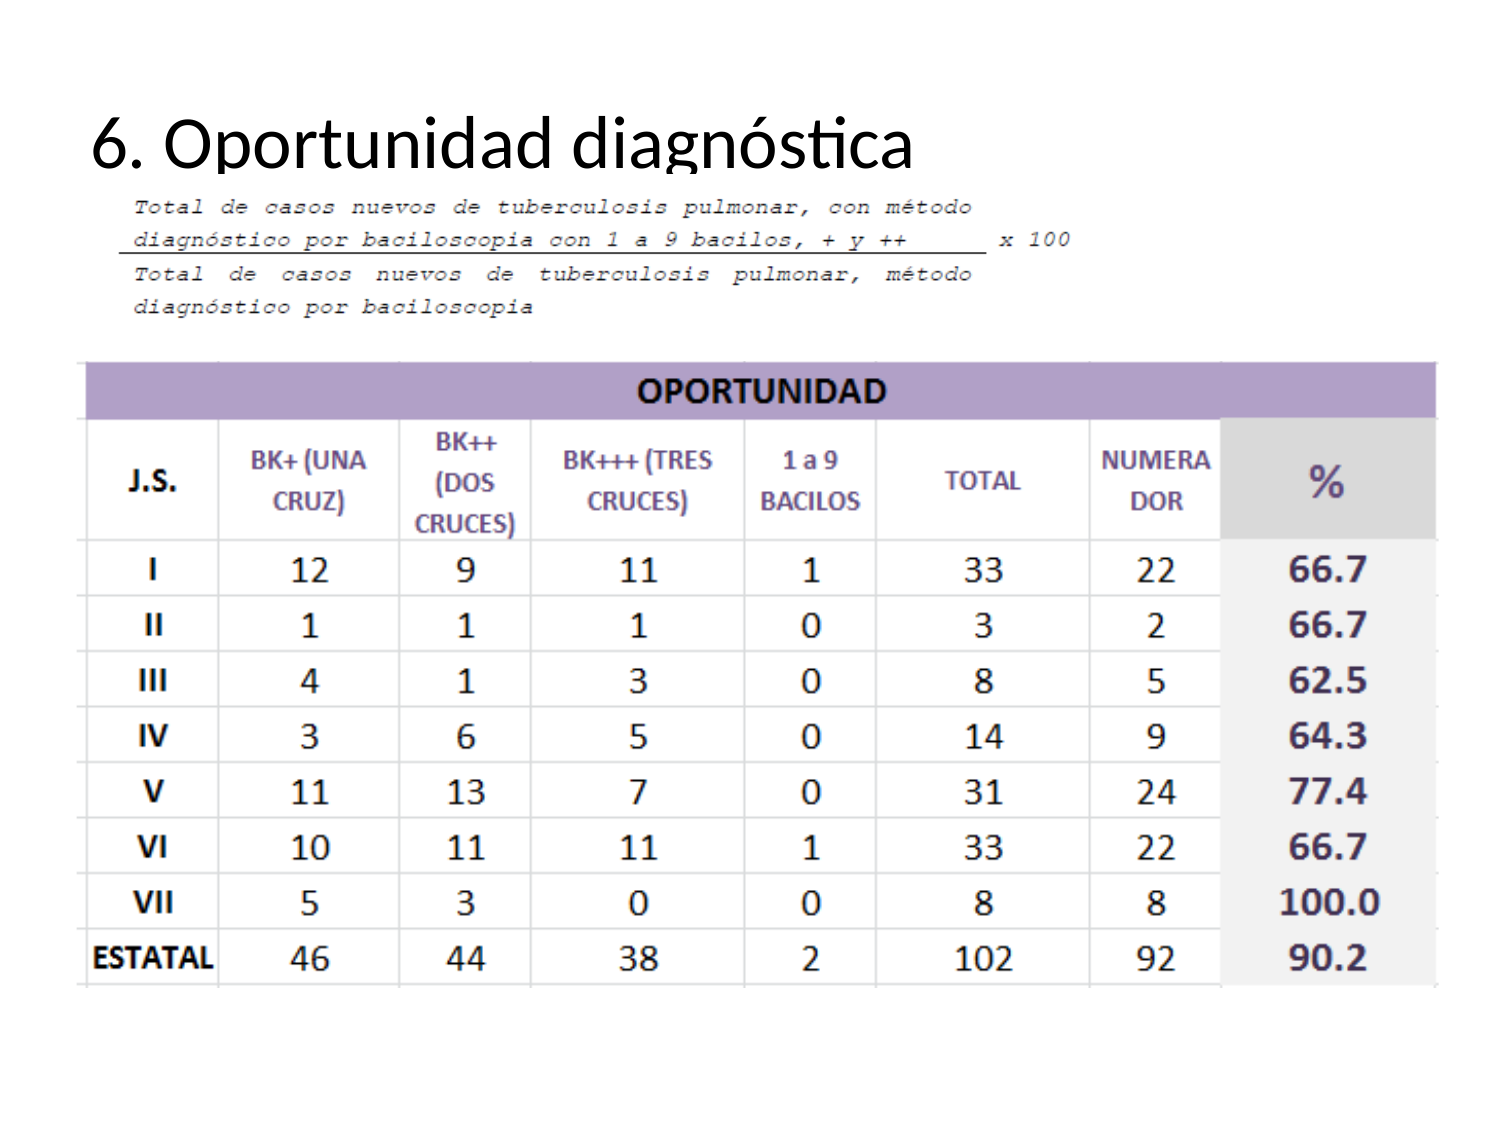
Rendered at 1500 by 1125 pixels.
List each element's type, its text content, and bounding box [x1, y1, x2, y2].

picture [100, 174, 1092, 326]
picture [76, 361, 1439, 988]
title 6. Oportunidad diagnóstica [75, 45, 1425, 233]
